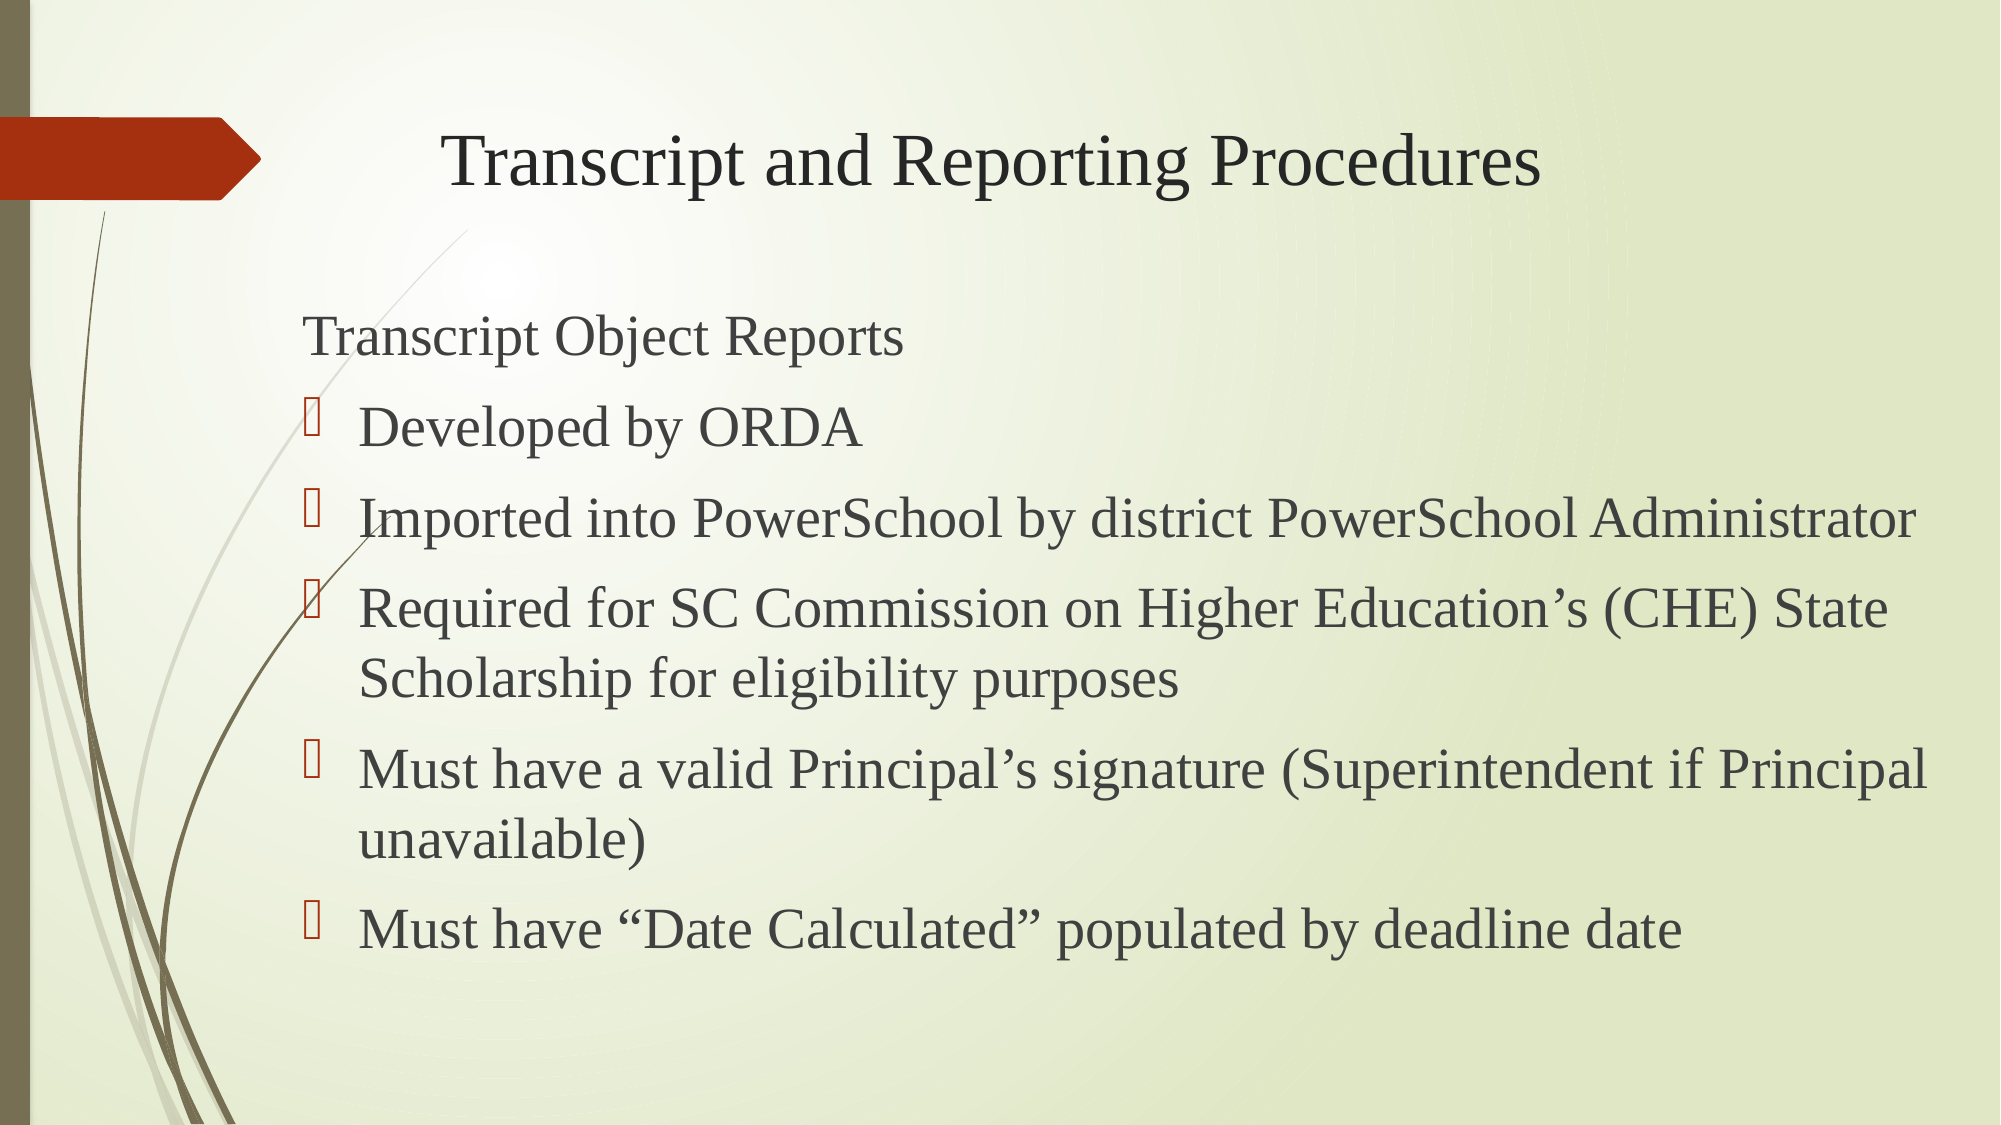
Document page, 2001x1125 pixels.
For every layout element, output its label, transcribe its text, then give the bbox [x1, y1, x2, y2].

title Transcript and Reporting Procedures [425, 102, 1888, 242]
list Transcript Object Reports Developed by ORDA Imported into PowerSchool by district PowerSchool Administrator Required for SC Commission on Higher Education’s (CHE) State Scholarship for eligibility purposes Must have a valid Principal’s signature (Superintendent if Principal unavailable) Must have “Date Calculated” populated by deadline date [287, 289, 1948, 1125]
